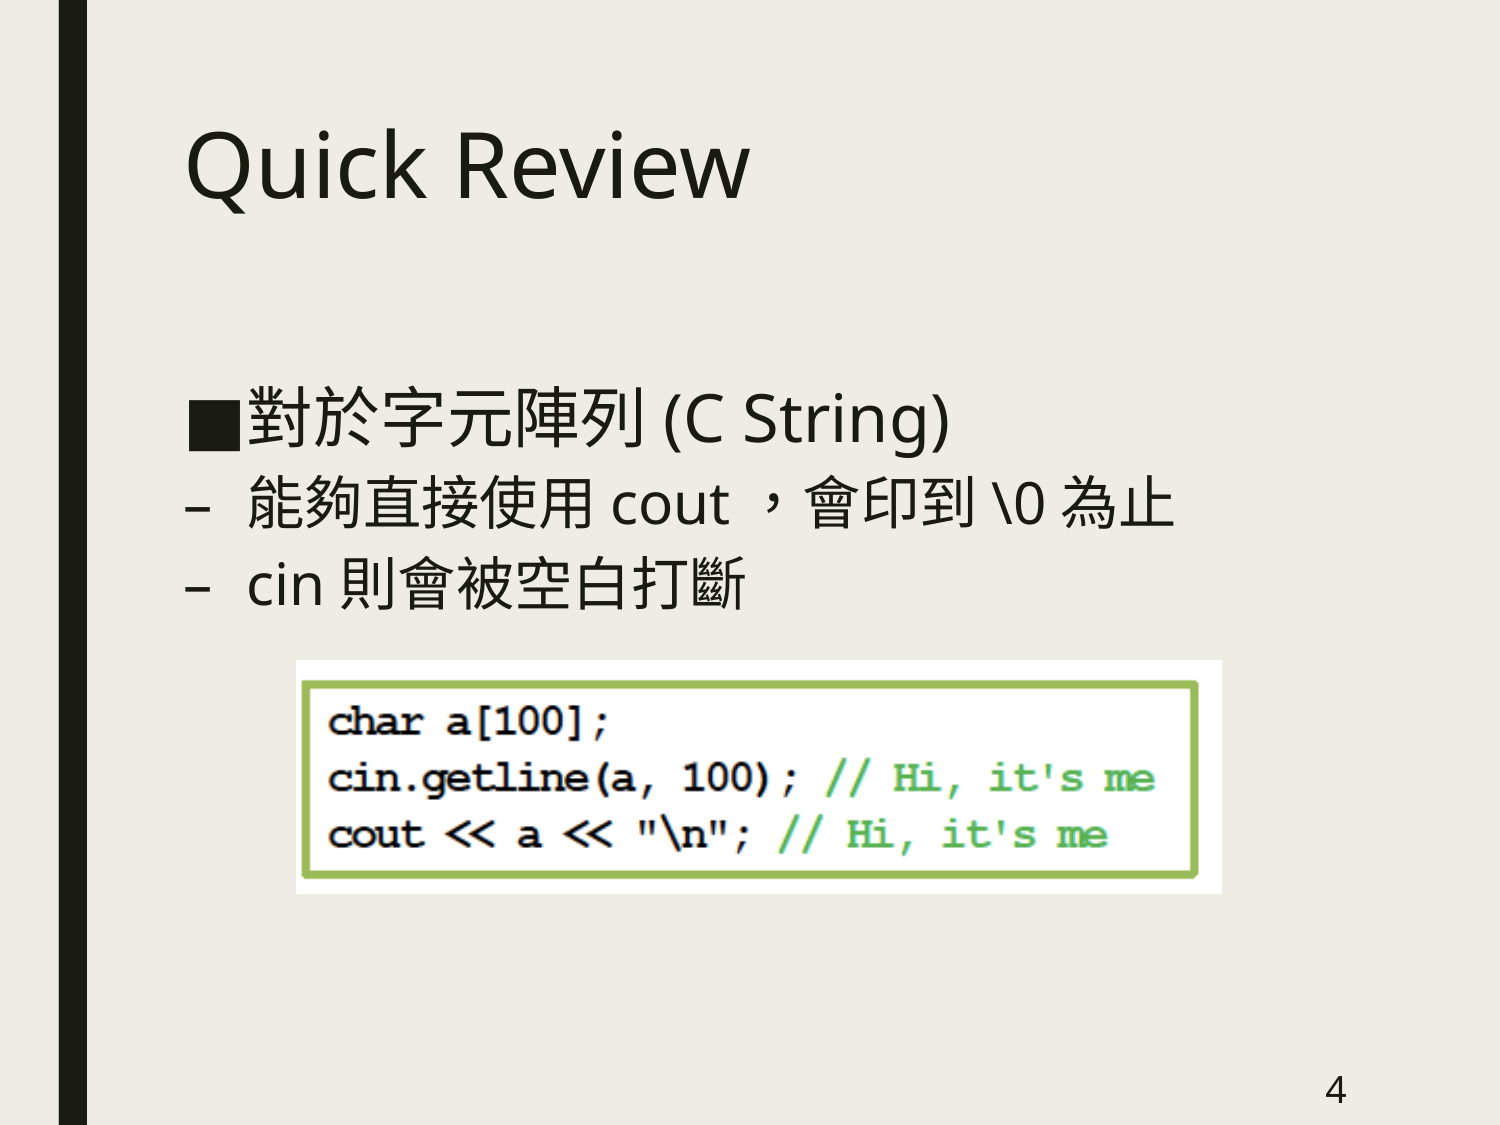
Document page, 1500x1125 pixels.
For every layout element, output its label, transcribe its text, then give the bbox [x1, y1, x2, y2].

title Quick Review [168, 112, 1351, 357]
picture [296, 660, 1222, 894]
slide_number 4 [1165, 1058, 1362, 1125]
list 對於字元陣列(C String) 能夠直接使用cout，會印到\0為止 cin則會被空白打斷 [168, 375, 1351, 963]
